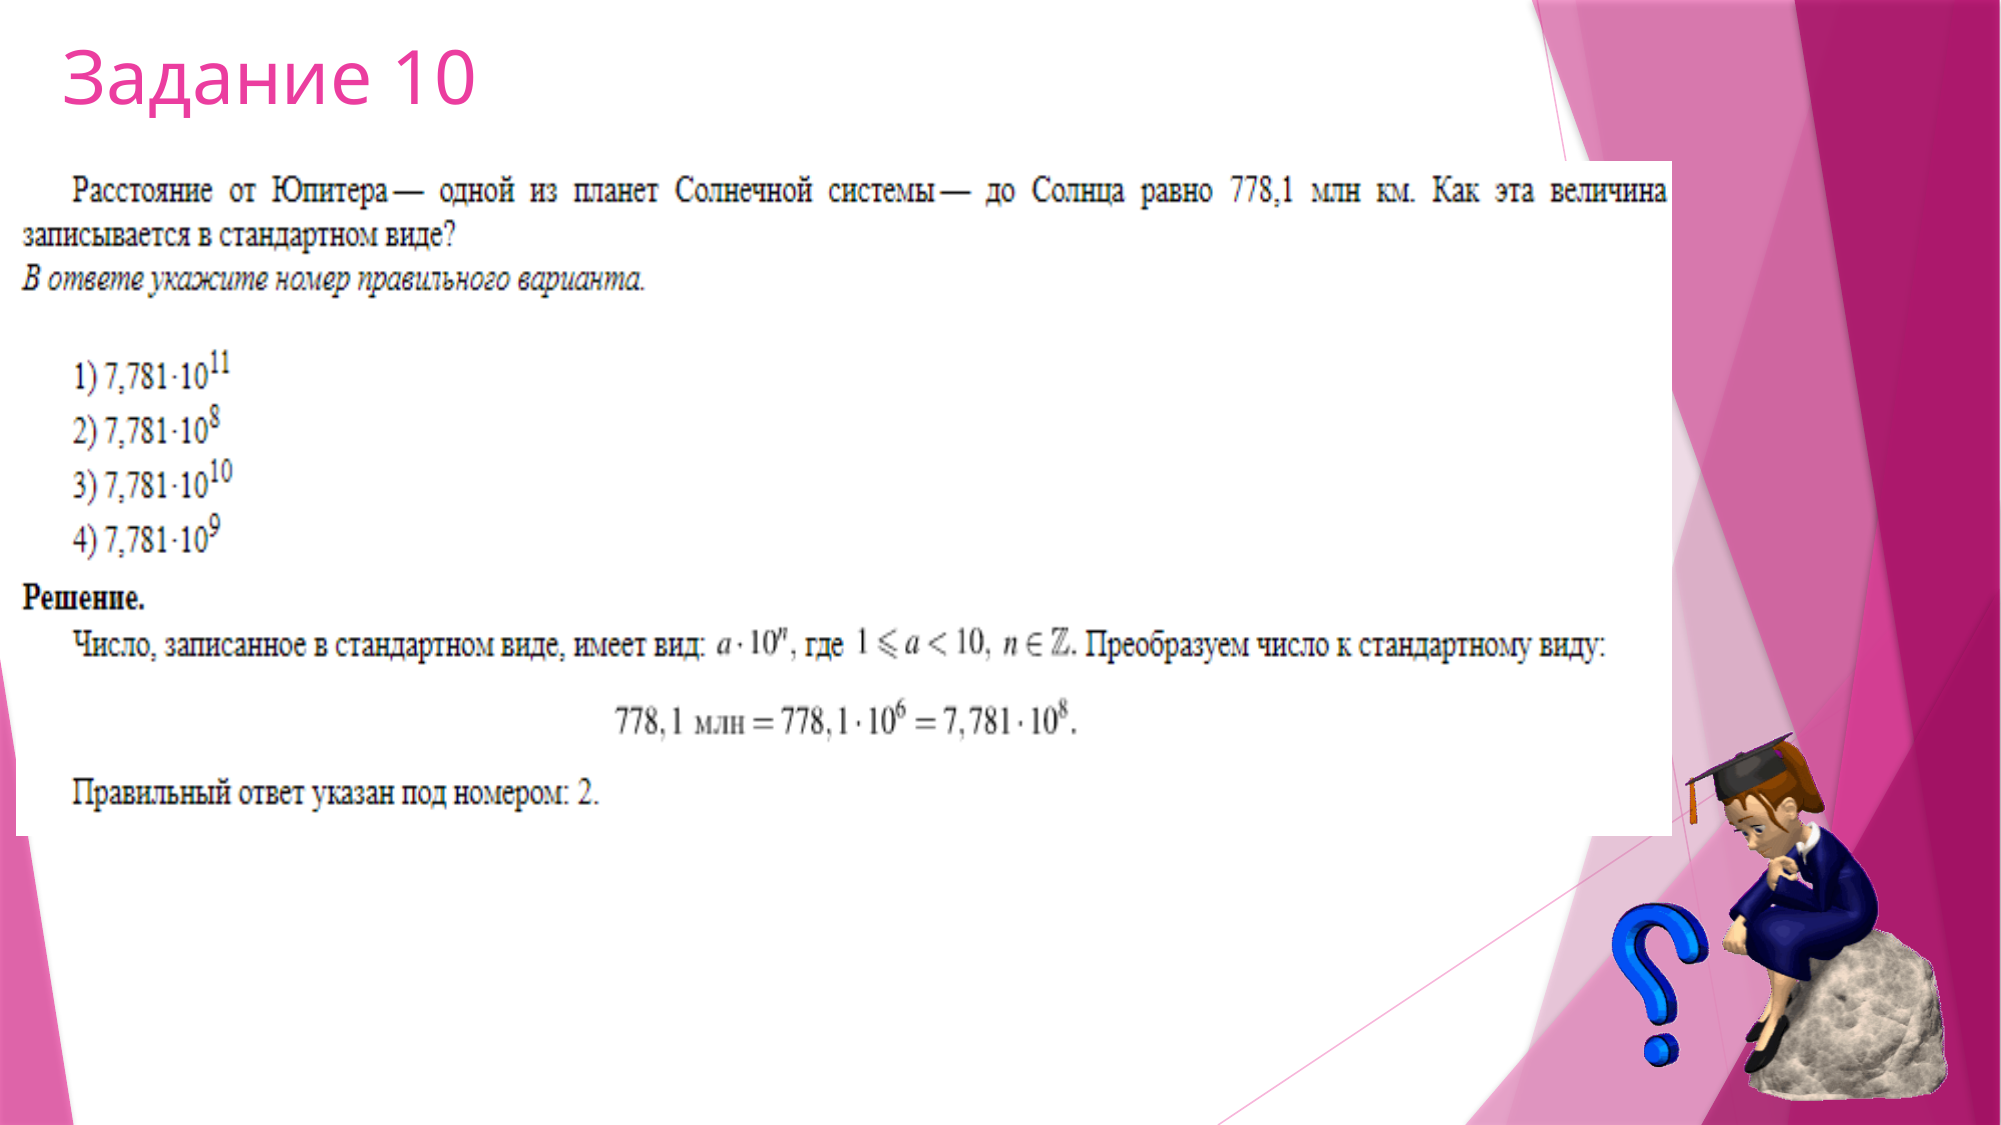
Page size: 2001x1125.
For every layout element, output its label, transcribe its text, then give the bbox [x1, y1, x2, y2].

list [16, 160, 1672, 836]
picture [1585, 719, 1961, 1111]
title Задание 10 [47, 21, 1458, 158]
